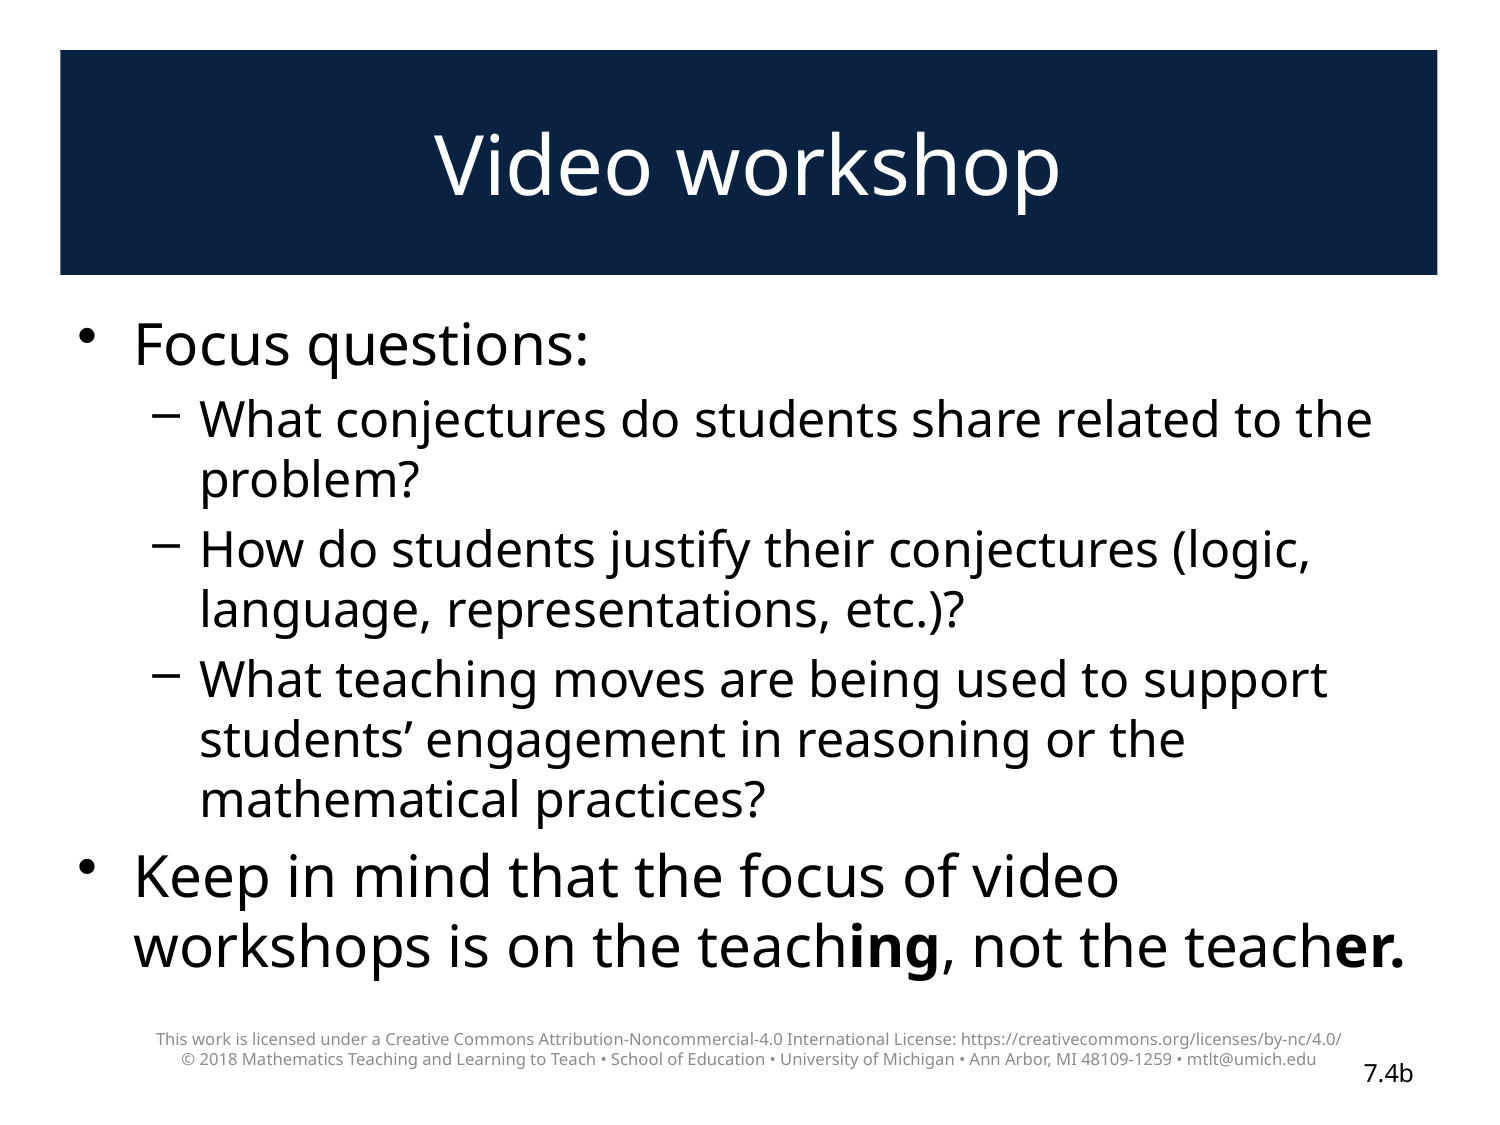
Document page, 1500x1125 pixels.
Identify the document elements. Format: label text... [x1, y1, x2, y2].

list Focus questions: What conjectures do students share related to the problem? How do students justify their conjectures (logic, language, representations, etc.)? What teaching moves are being used to support students’ engagement in reasoning or the mathematical practices? Keep in mind that the focus of video workshops is on the teaching, not the teacher. [62, 299, 1438, 1005]
text_box 7.4b [1348, 1050, 1429, 1095]
footer This work is licensed under a Creative Commons Attribution-Noncommercial-4.0 International License: https://creativecommons.org/licenses/by-nc/4.0/ © 2018 Mathematics Teaching and Learning to Teach • School of Education • University of Michigan • Ann Arbor, MI 48109-1259 • mtlt@umich.edu [62, 1009, 1438, 1088]
title Video workshop [60, 50, 1438, 275]
